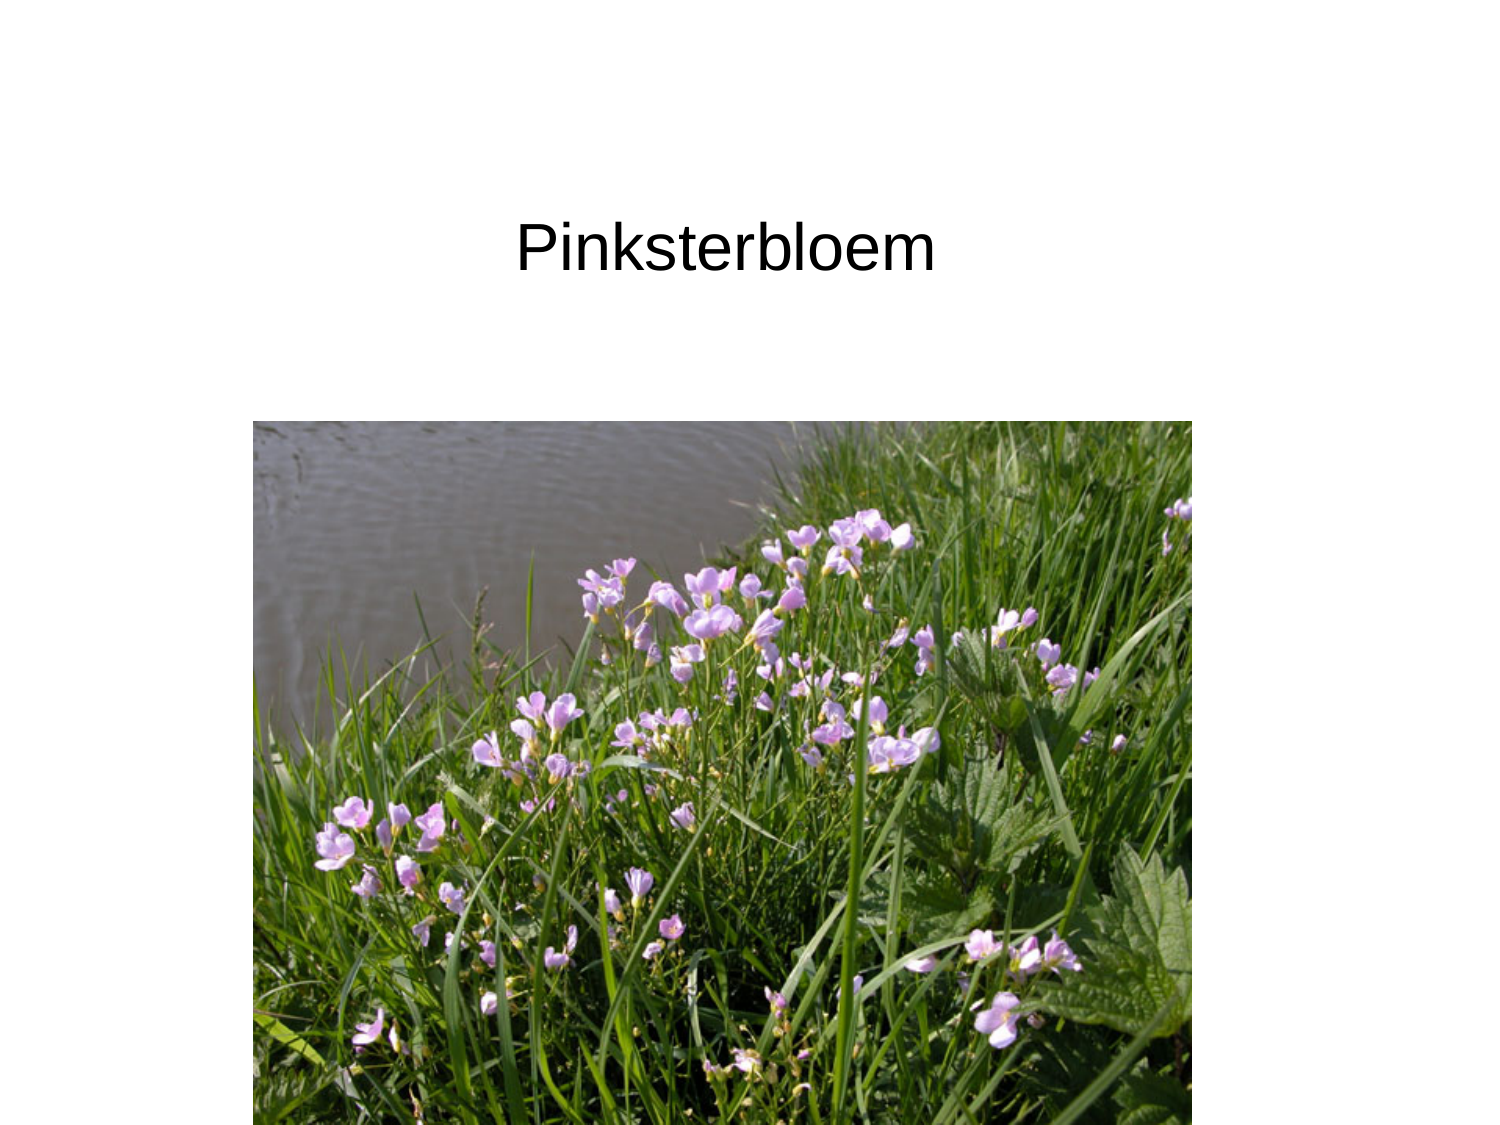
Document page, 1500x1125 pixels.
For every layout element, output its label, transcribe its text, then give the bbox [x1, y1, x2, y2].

text_box Pinksterbloem [312, 196, 1140, 291]
picture [253, 421, 1192, 1125]
